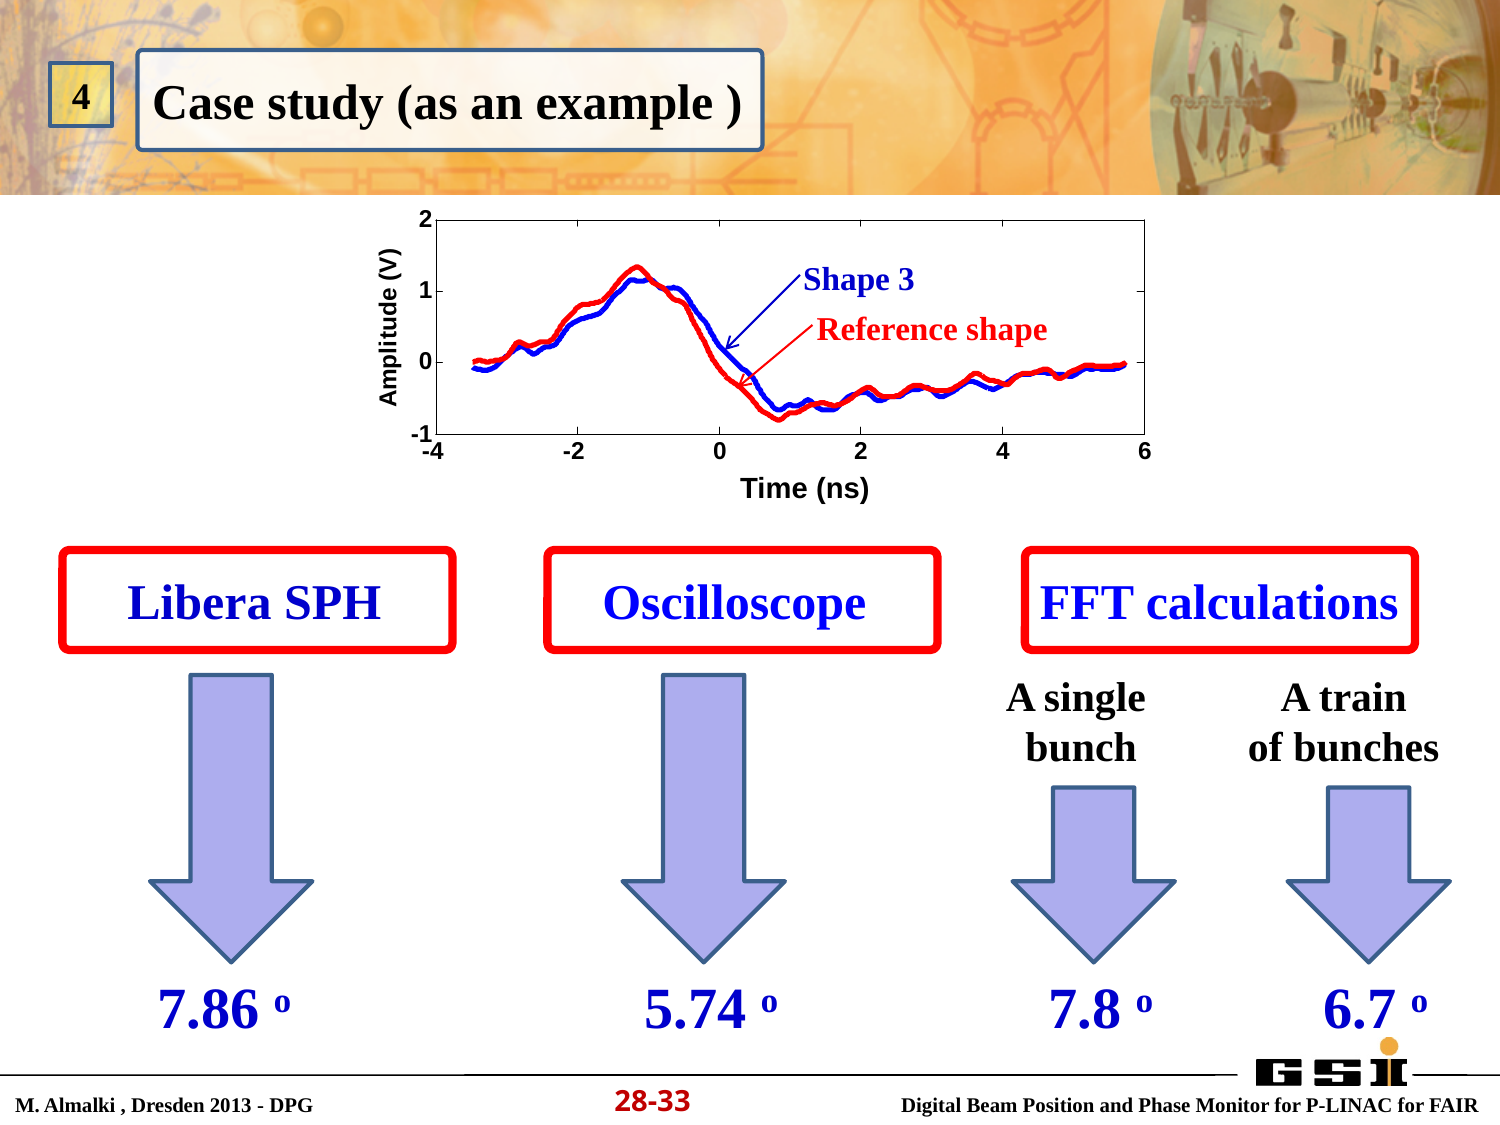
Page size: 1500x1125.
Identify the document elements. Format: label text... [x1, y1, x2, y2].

picture [362, 202, 1158, 488]
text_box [724, 274, 801, 351]
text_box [737, 324, 813, 388]
text_box M. Almalki , Dresden 2013 - DPG Digital Beam Position and Phase Monitor for P-LINAC for FAIR [0, 1092, 1494, 1125]
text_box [0, 0, 1500, 1086]
